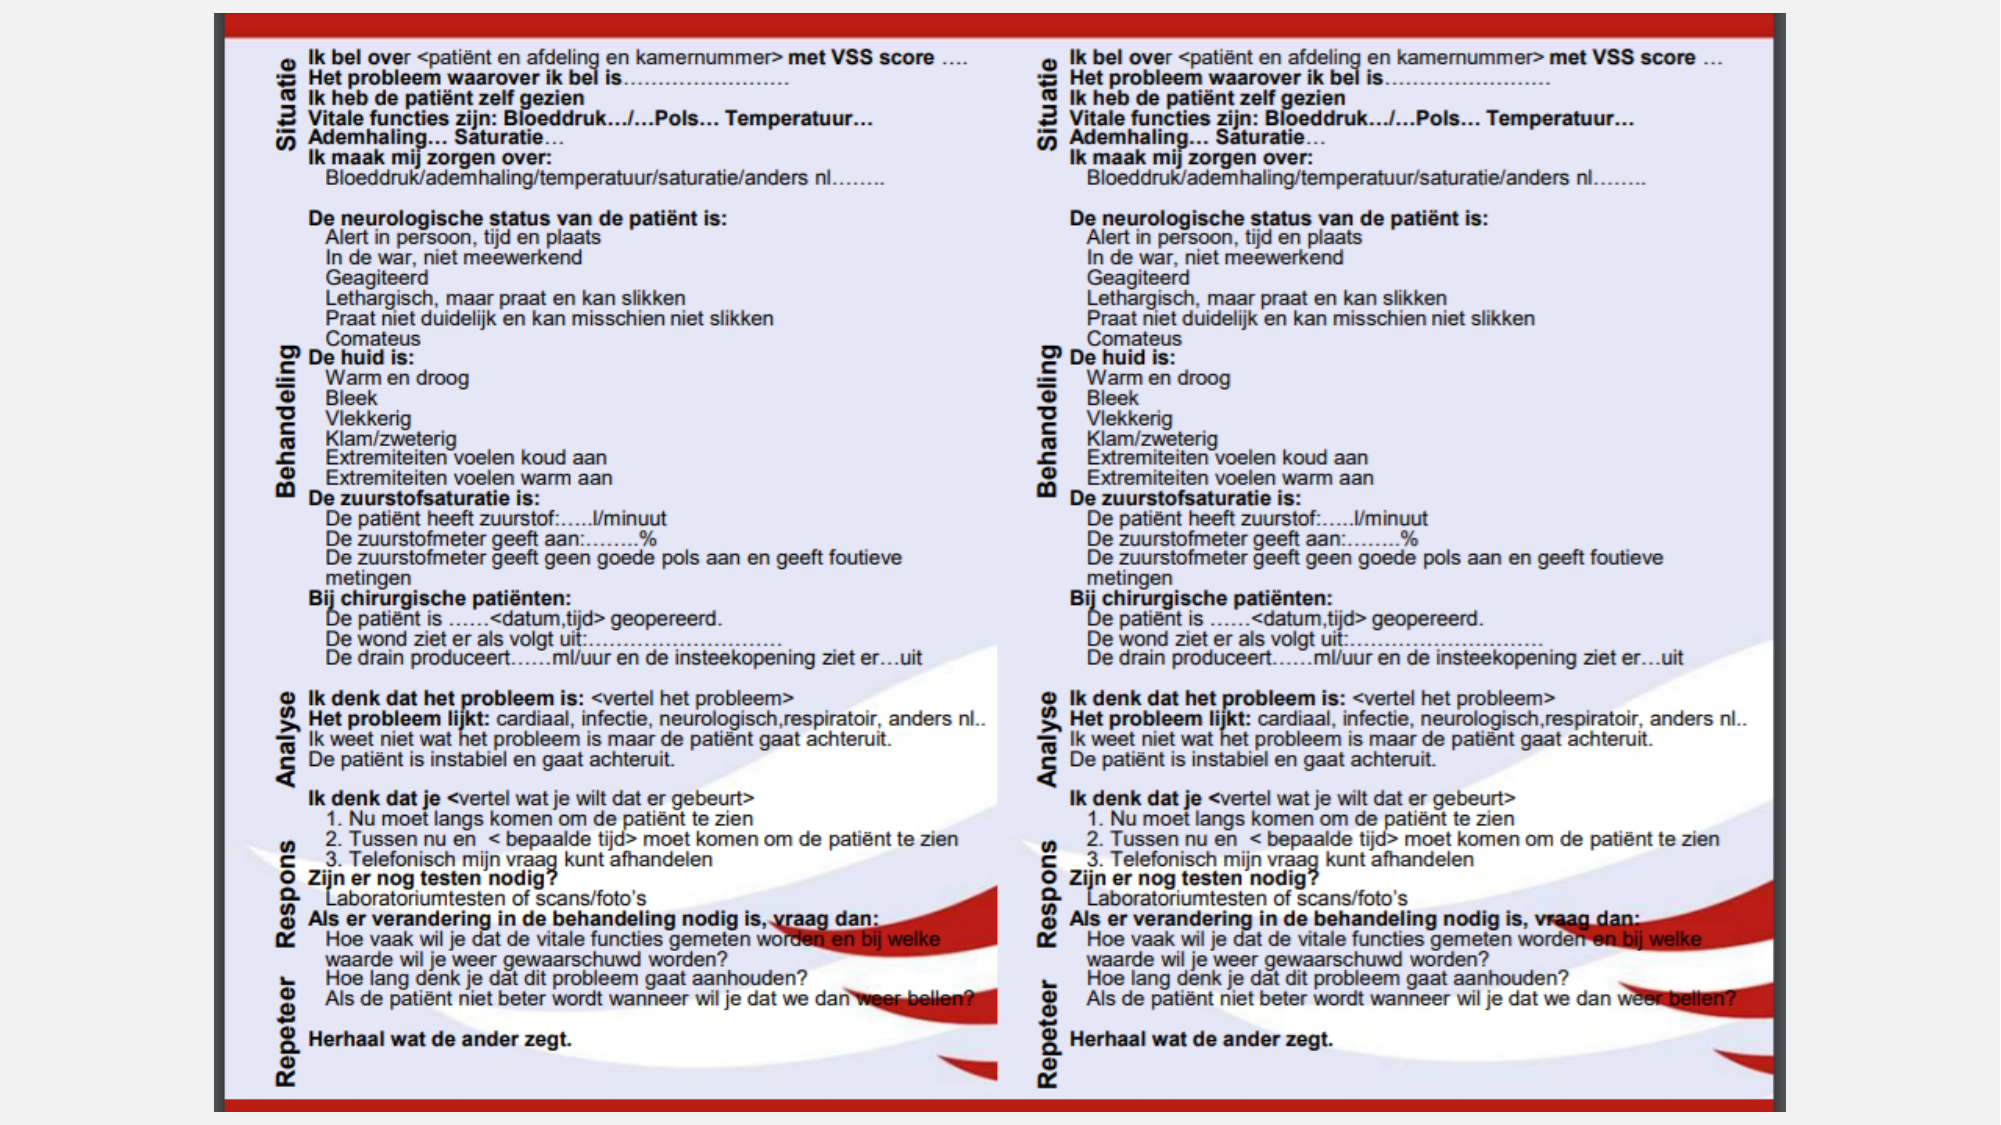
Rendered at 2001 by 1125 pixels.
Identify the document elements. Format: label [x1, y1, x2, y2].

picture [214, 13, 1786, 1112]
